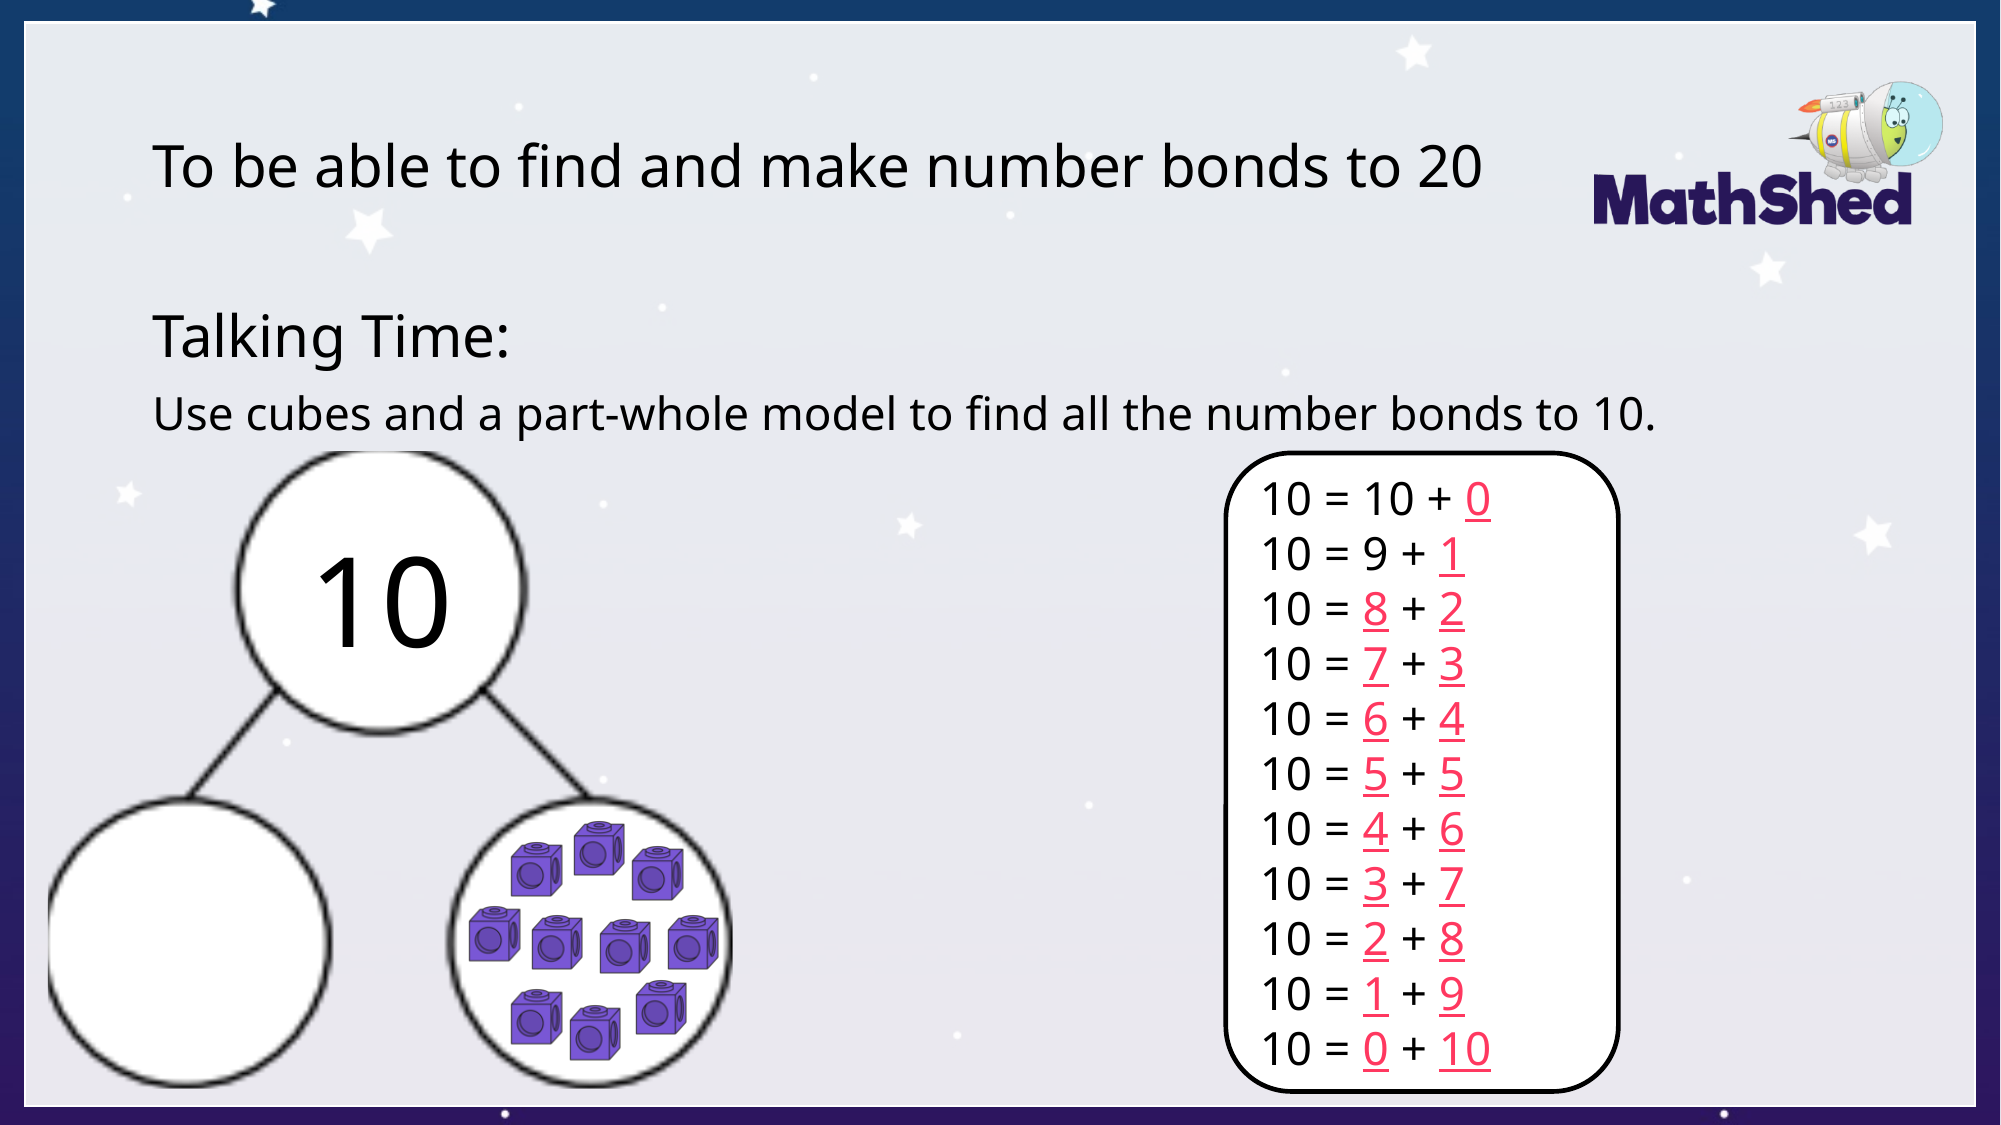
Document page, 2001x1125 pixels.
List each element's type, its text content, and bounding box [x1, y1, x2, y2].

picture [0, 0, 2001, 1125]
list Talking Time: Use cubes and a part-whole model to find all the number bonds to 10. [137, 299, 1863, 1014]
title To be able to find and make number bonds to 20 [137, 59, 1578, 278]
text_box 10 = 10 + 0 10 = 9 + 1 10 = 8 + 2 10 = 7 + 3 10 = 6 + 4 10 = 5 + 5 10 = 4 + 6 10 = 3 + 7 10 = 2 + 8 10 = 1 + 9 10 = 0 + 10 [1224, 451, 1620, 1093]
